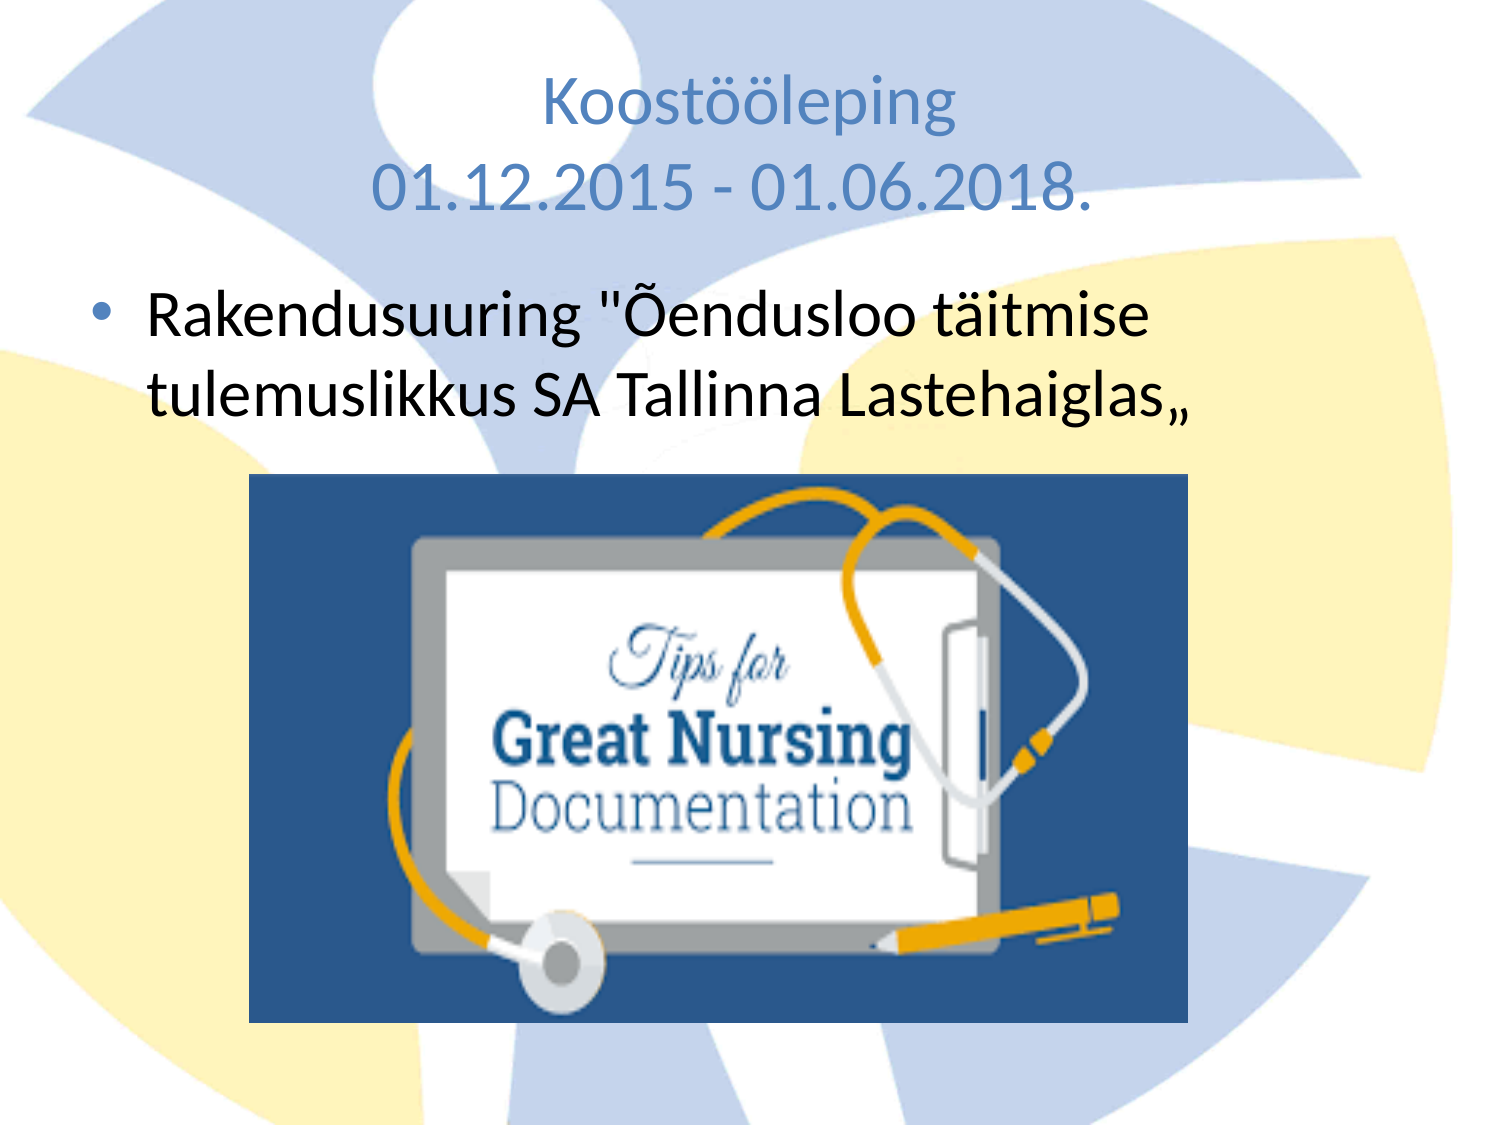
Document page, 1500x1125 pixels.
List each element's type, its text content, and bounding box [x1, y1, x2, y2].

list Rakendusuuring "Õendusloo täitmise tulemuslikkus SA Tallinna Lastehaiglas„ [75, 262, 1425, 1005]
title Koostööleping 01.12.2015 - 01.06.2018. [75, 45, 1425, 233]
picture [0, 0, 1500, 1125]
